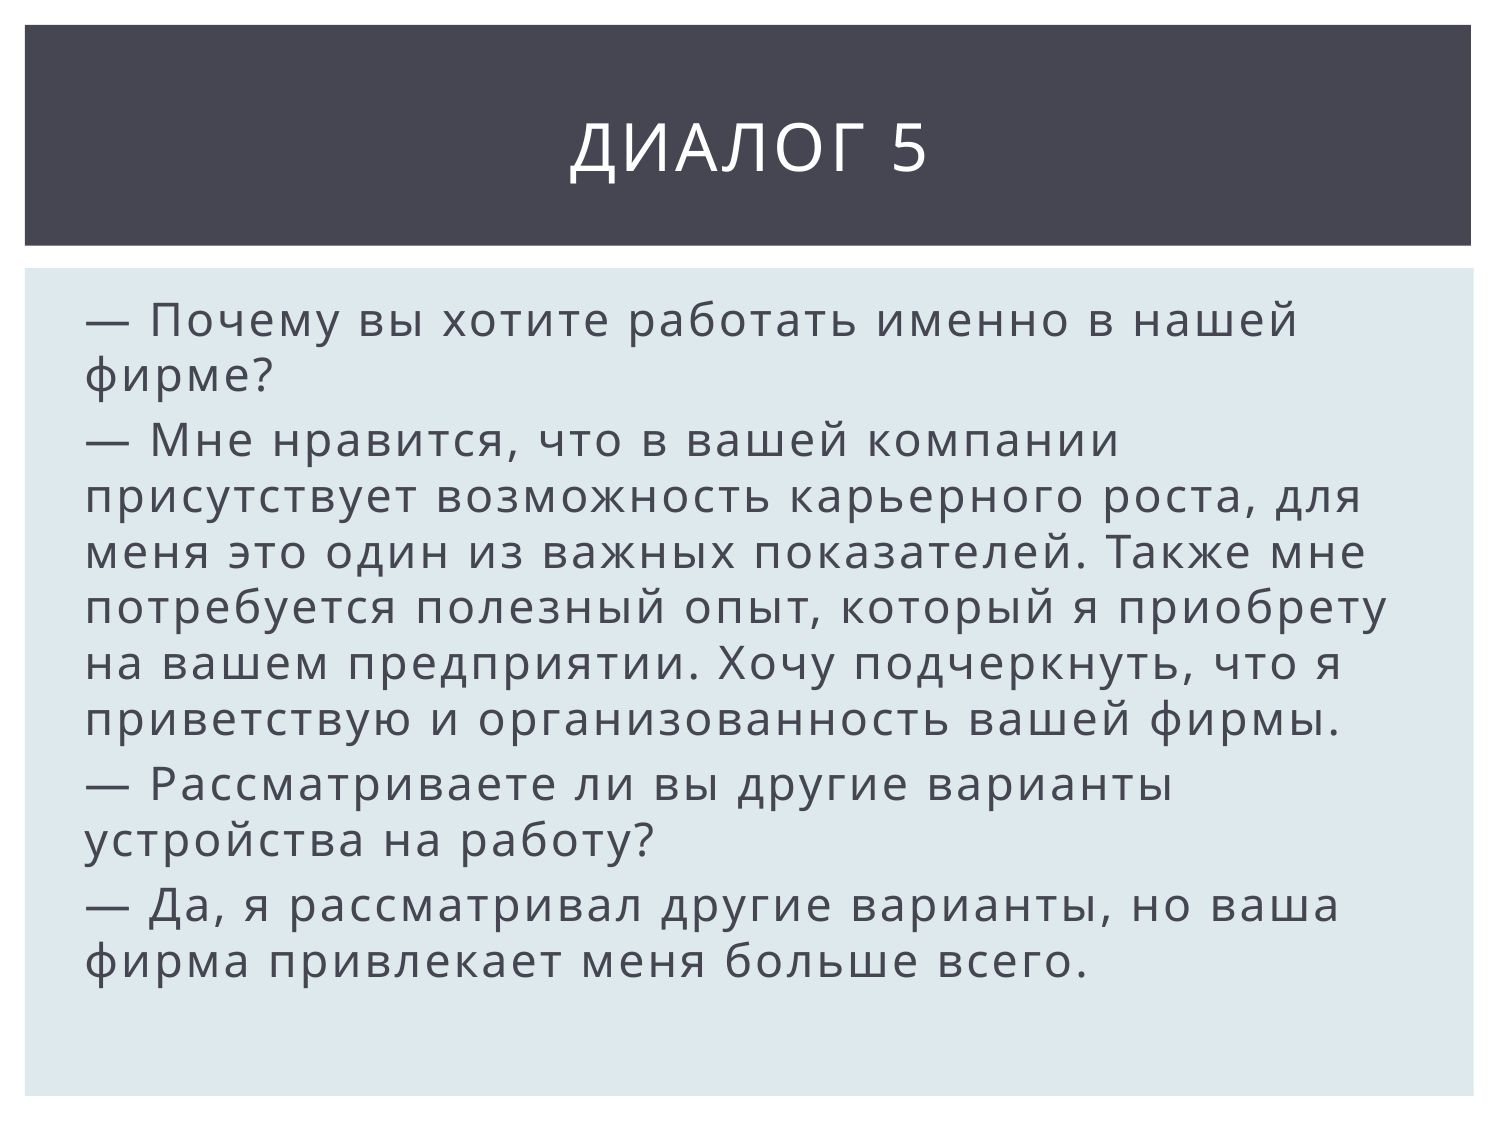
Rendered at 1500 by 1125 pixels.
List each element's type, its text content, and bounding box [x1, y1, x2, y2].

list — Почему вы хотите работать именно в нашей фирме? — Мне нравится, что в вашей компании присутствует возможность карьерного роста, для меня это один из важных показателей. Также мне потребуется полезный опыт, который я приобрету на вашем предприятии. Хочу подчеркнуть, что я приветствую и организованность вашей фирмы. — Рассматриваете ли вы другие варианты устройства на работу? — Да, я рассматривал другие варианты, но ваша фирма привлекает меня больше всего. [62, 281, 1442, 1005]
title Диалог 5 [62, 58, 1438, 232]
